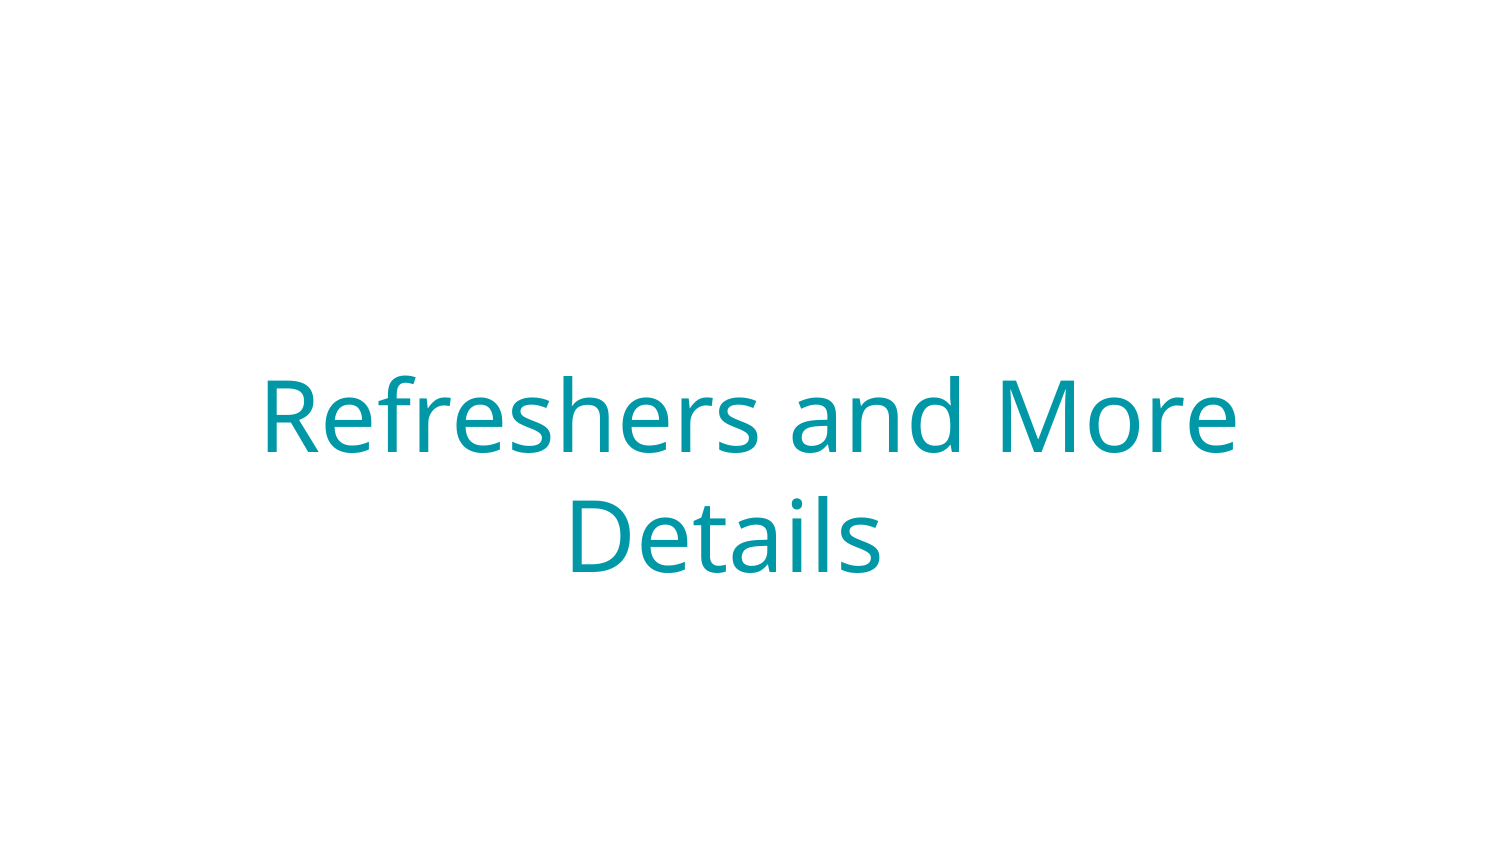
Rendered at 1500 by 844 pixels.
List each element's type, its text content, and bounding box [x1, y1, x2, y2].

text_box Refreshers and More Details [203, 337, 1297, 507]
